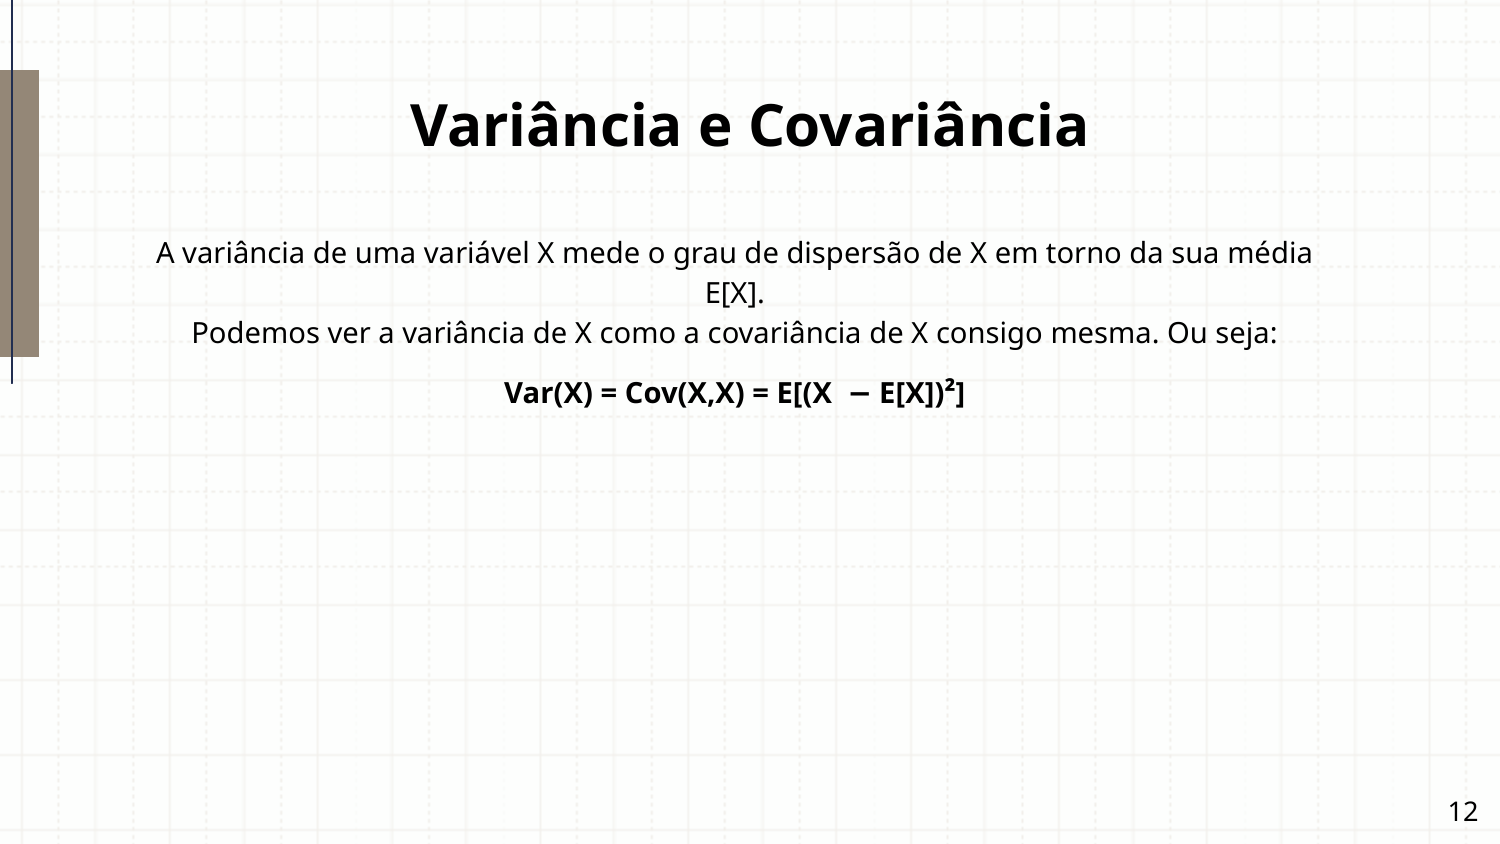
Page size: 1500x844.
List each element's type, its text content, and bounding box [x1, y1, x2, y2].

subtitle A variância de uma variável X mede o grau de dispersão de X em torno da sua média E[X]. Podemos ver a variância de X como a covariância de X consigo mesma. Ou seja: [136, 214, 1334, 348]
subtitle Var(X) = Cov(X,X) = E[(X − E[X])²] [360, 347, 1110, 425]
title Variância e Covariância [118, 72, 1382, 167]
slide_number ‹#› [1403, 779, 1494, 844]
